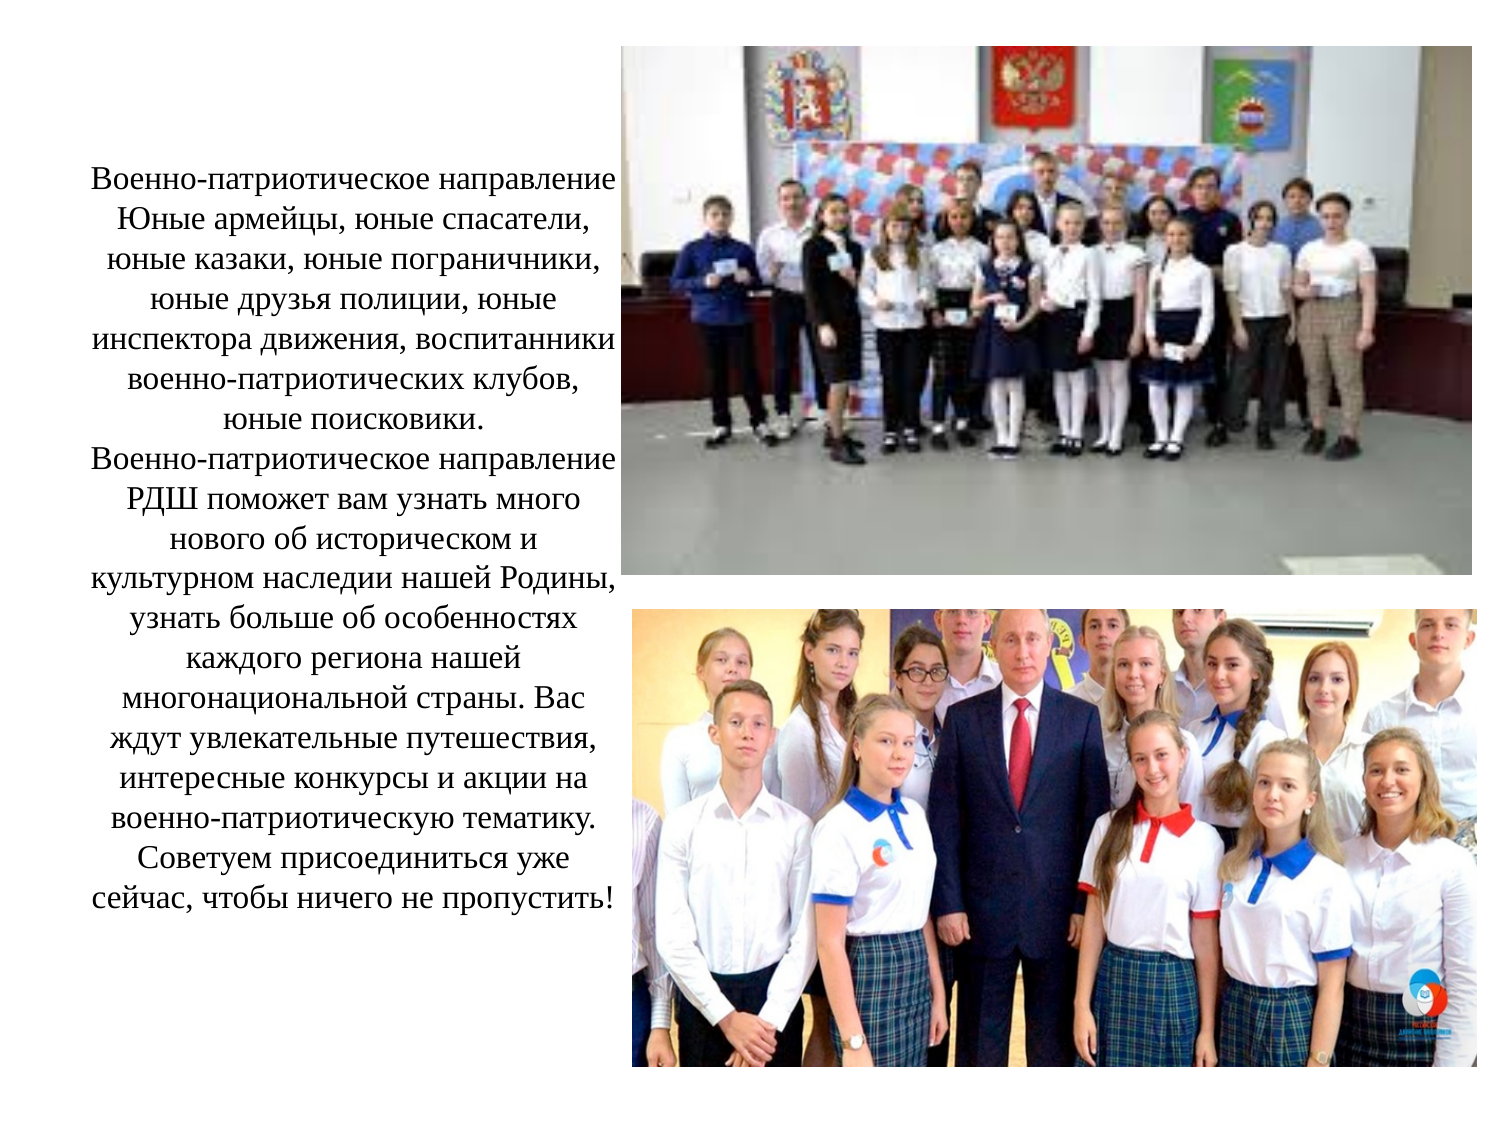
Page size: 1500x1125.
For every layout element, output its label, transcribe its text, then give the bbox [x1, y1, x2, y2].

title Военно-патриотическое направление Юные армейцы, юные спасатели, юные казаки, юные пограничники, юные друзья полиции, юные инспектора движения, воспитанники военно-патриотических клубов, юные поисковики. Военно-патриотическое направление РДШ поможет вам узнать много нового об историческом и культурном наследии нашей Родины, узнать больше об особенностях каждого региона нашей многонациональной страны. Вас ждут увлекательные путешествия, интересные конкурсы и акции на военно-патриотическую тематику. Советуем присоединиться уже сейчас, чтобы ничего не пропустить! [75, 45, 633, 1067]
picture [620, 46, 1473, 575]
picture [632, 609, 1477, 1067]
